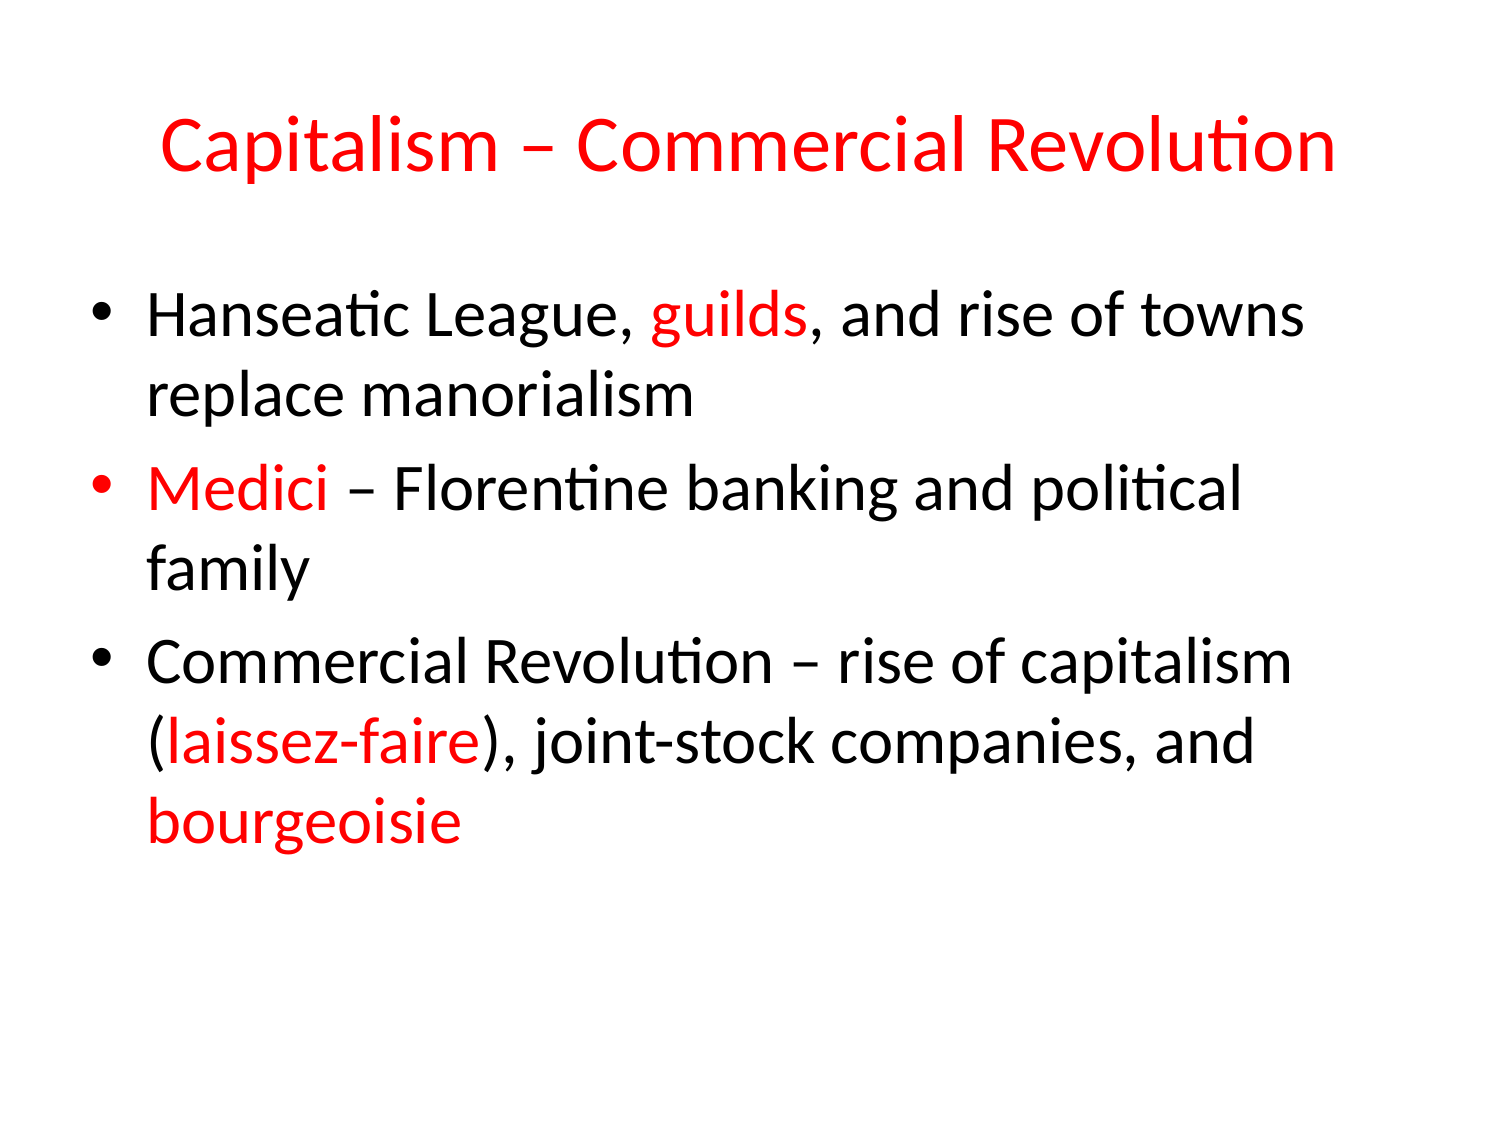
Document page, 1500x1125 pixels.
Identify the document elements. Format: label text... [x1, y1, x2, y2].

list Hanseatic League, guilds, and rise of towns replace manorialism Medici – Florentine banking and political family Commercial Revolution – rise of capitalism (laissez-faire), joint-stock companies, and bourgeoisie [75, 262, 1425, 1005]
title Capitalism – Commercial Revolution [75, 45, 1425, 233]
